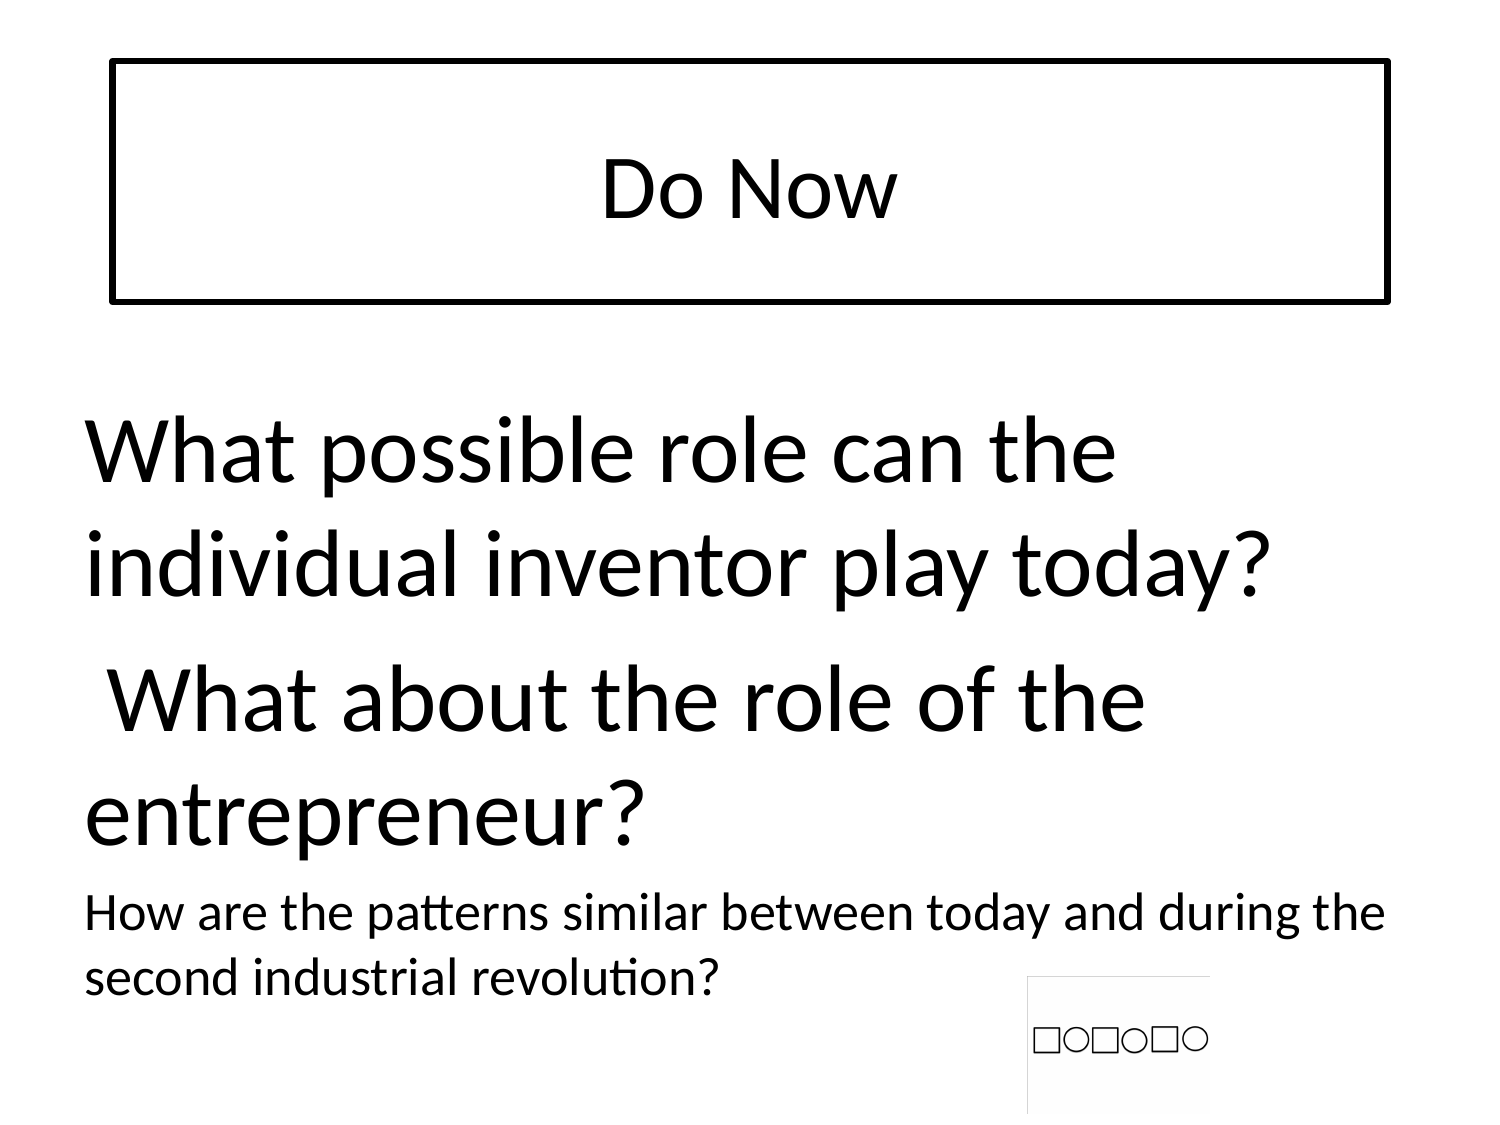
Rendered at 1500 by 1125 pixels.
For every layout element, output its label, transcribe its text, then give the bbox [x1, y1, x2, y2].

subtitle What possible role can the individual inventor play today? What about the role of the entrepreneur? How are the patterns similar between today and during the second industrial revolution? [69, 378, 1469, 1045]
picture [1018, 967, 1219, 1123]
title Do Now [112, 61, 1388, 303]
